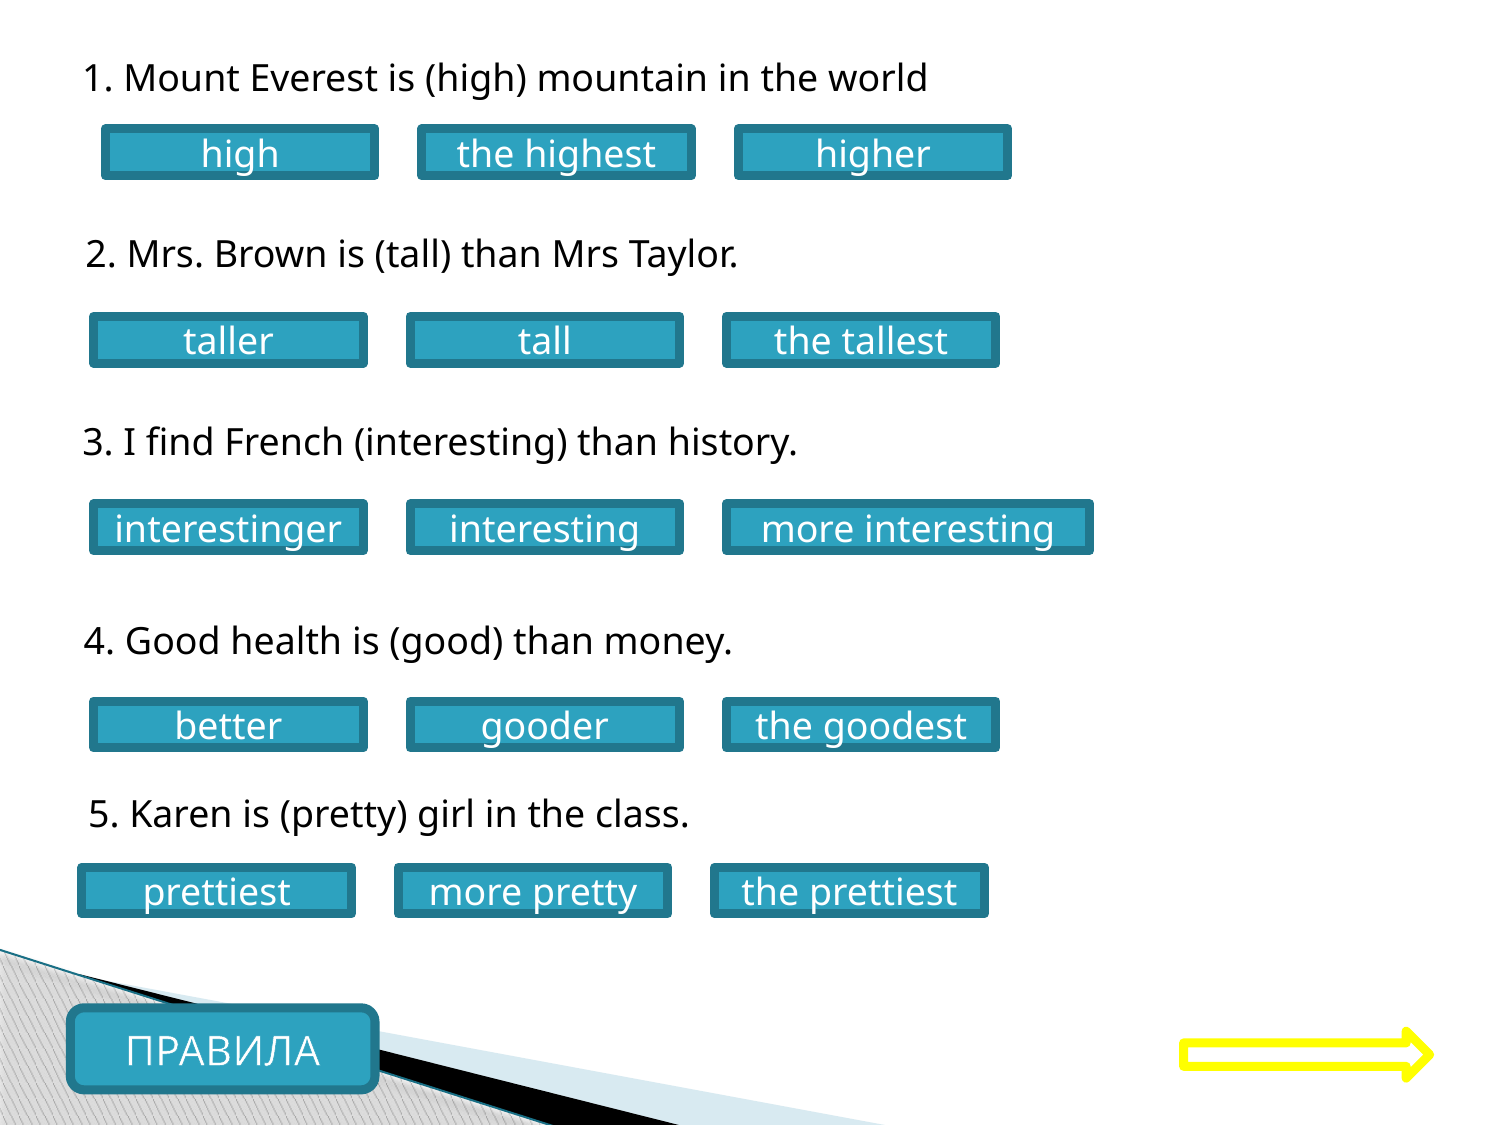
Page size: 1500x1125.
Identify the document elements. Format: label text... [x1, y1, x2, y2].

text_box higher [734, 124, 1012, 180]
text_box taller [89, 312, 368, 368]
text_box the prettiest [710, 863, 989, 918]
text_box 4. Good health is (good) than money. [69, 609, 749, 670]
text_box prettiest [77, 863, 356, 918]
text_box interesting [406, 499, 684, 555]
text_box more pretty [394, 863, 672, 918]
text_box better [89, 697, 368, 752]
text_box 5. Karen is (pretty) girl in the class. [73, 783, 706, 843]
text_box [1179, 1026, 1435, 1083]
text_box interestinger [89, 499, 368, 555]
text_box the goodest [722, 697, 1000, 752]
text_box ПРАВИЛА [65, 1003, 380, 1095]
text_box more interesting [722, 499, 1094, 555]
text_box 1. Mount Everest is (high) mountain in the world [67, 46, 945, 107]
text_box tall [406, 312, 684, 368]
text_box the highest [417, 124, 696, 180]
text_box 3. I find French (interesting) than history. [67, 410, 815, 470]
text_box high [101, 124, 379, 180]
text_box gooder [406, 697, 684, 752]
text_box the tallest [722, 312, 1000, 368]
text_box 2. Mrs. Brown is (tall) than Mrs Taylor. [70, 222, 755, 283]
